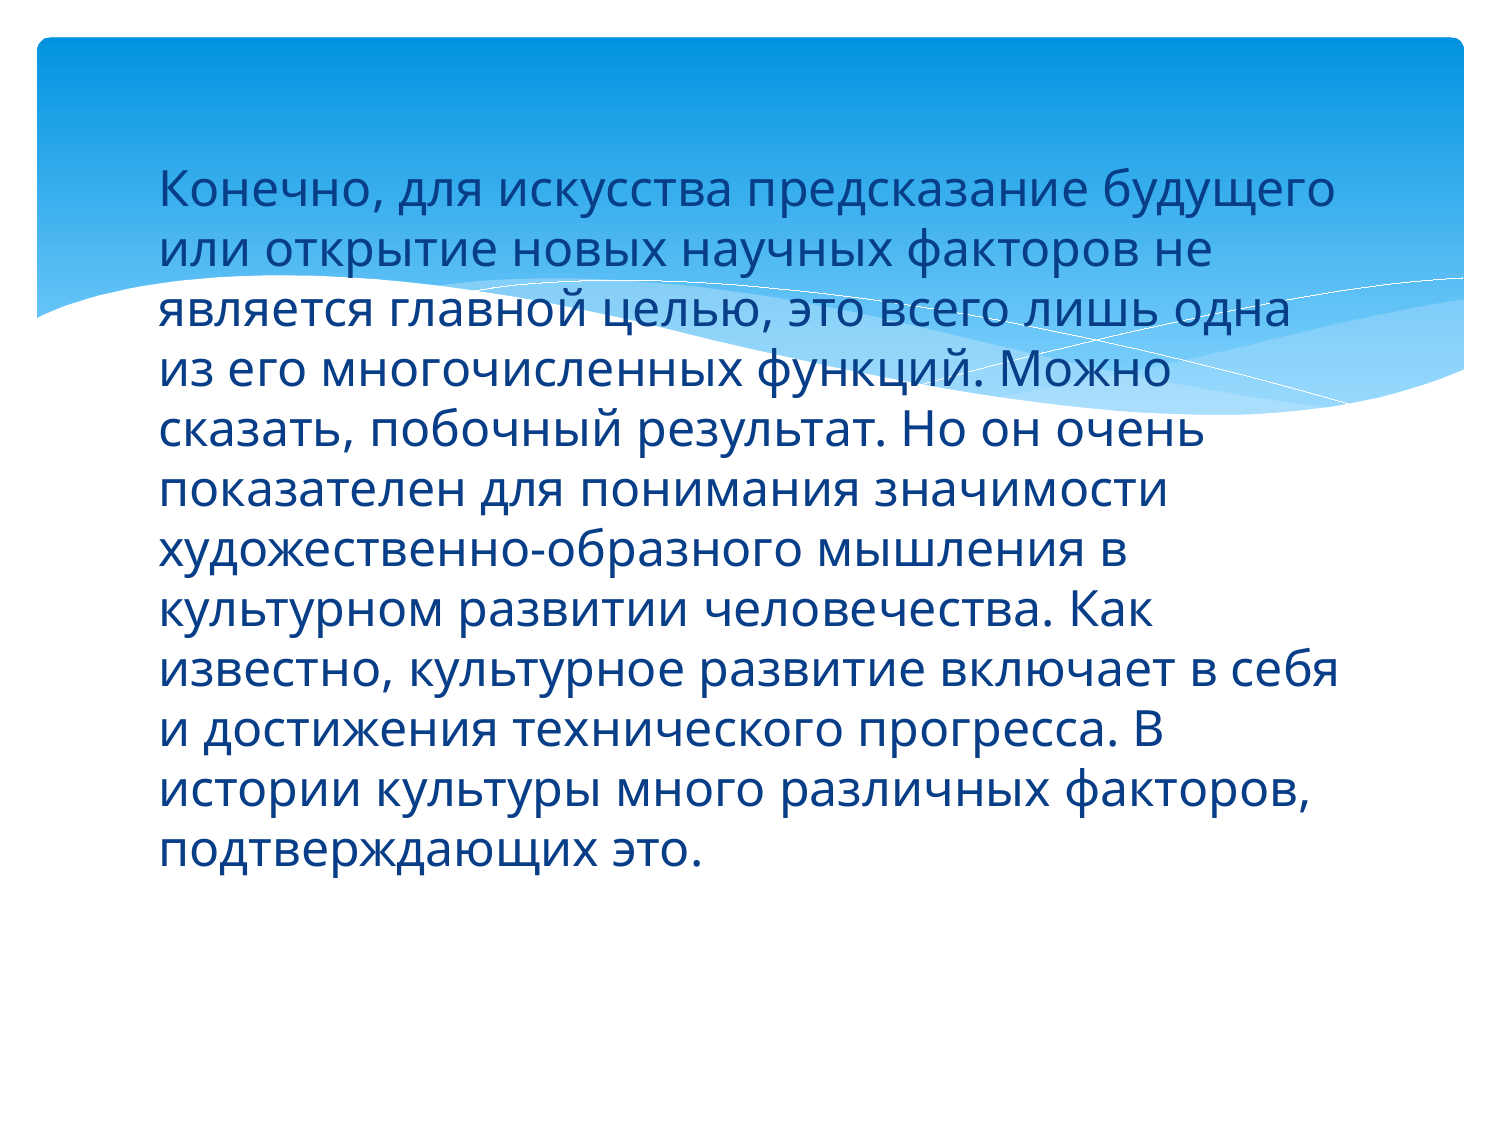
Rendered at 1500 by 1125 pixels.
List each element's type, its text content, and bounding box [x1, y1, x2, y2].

list Конечно, для искусства предсказание будущего или открытие новых научных факторов не является главной целью, это всего лишь одна из его многочисленных функций. Можно сказать, побочный результат. Но он очень показателен для понимания значимости художественно-образного мышления в культурном развитии человечества. Как известно, культурное развитие включает в себя и достижения технического прогресса. В истории культуры много различных факторов, подтверждающих это. [143, 149, 1359, 1005]
